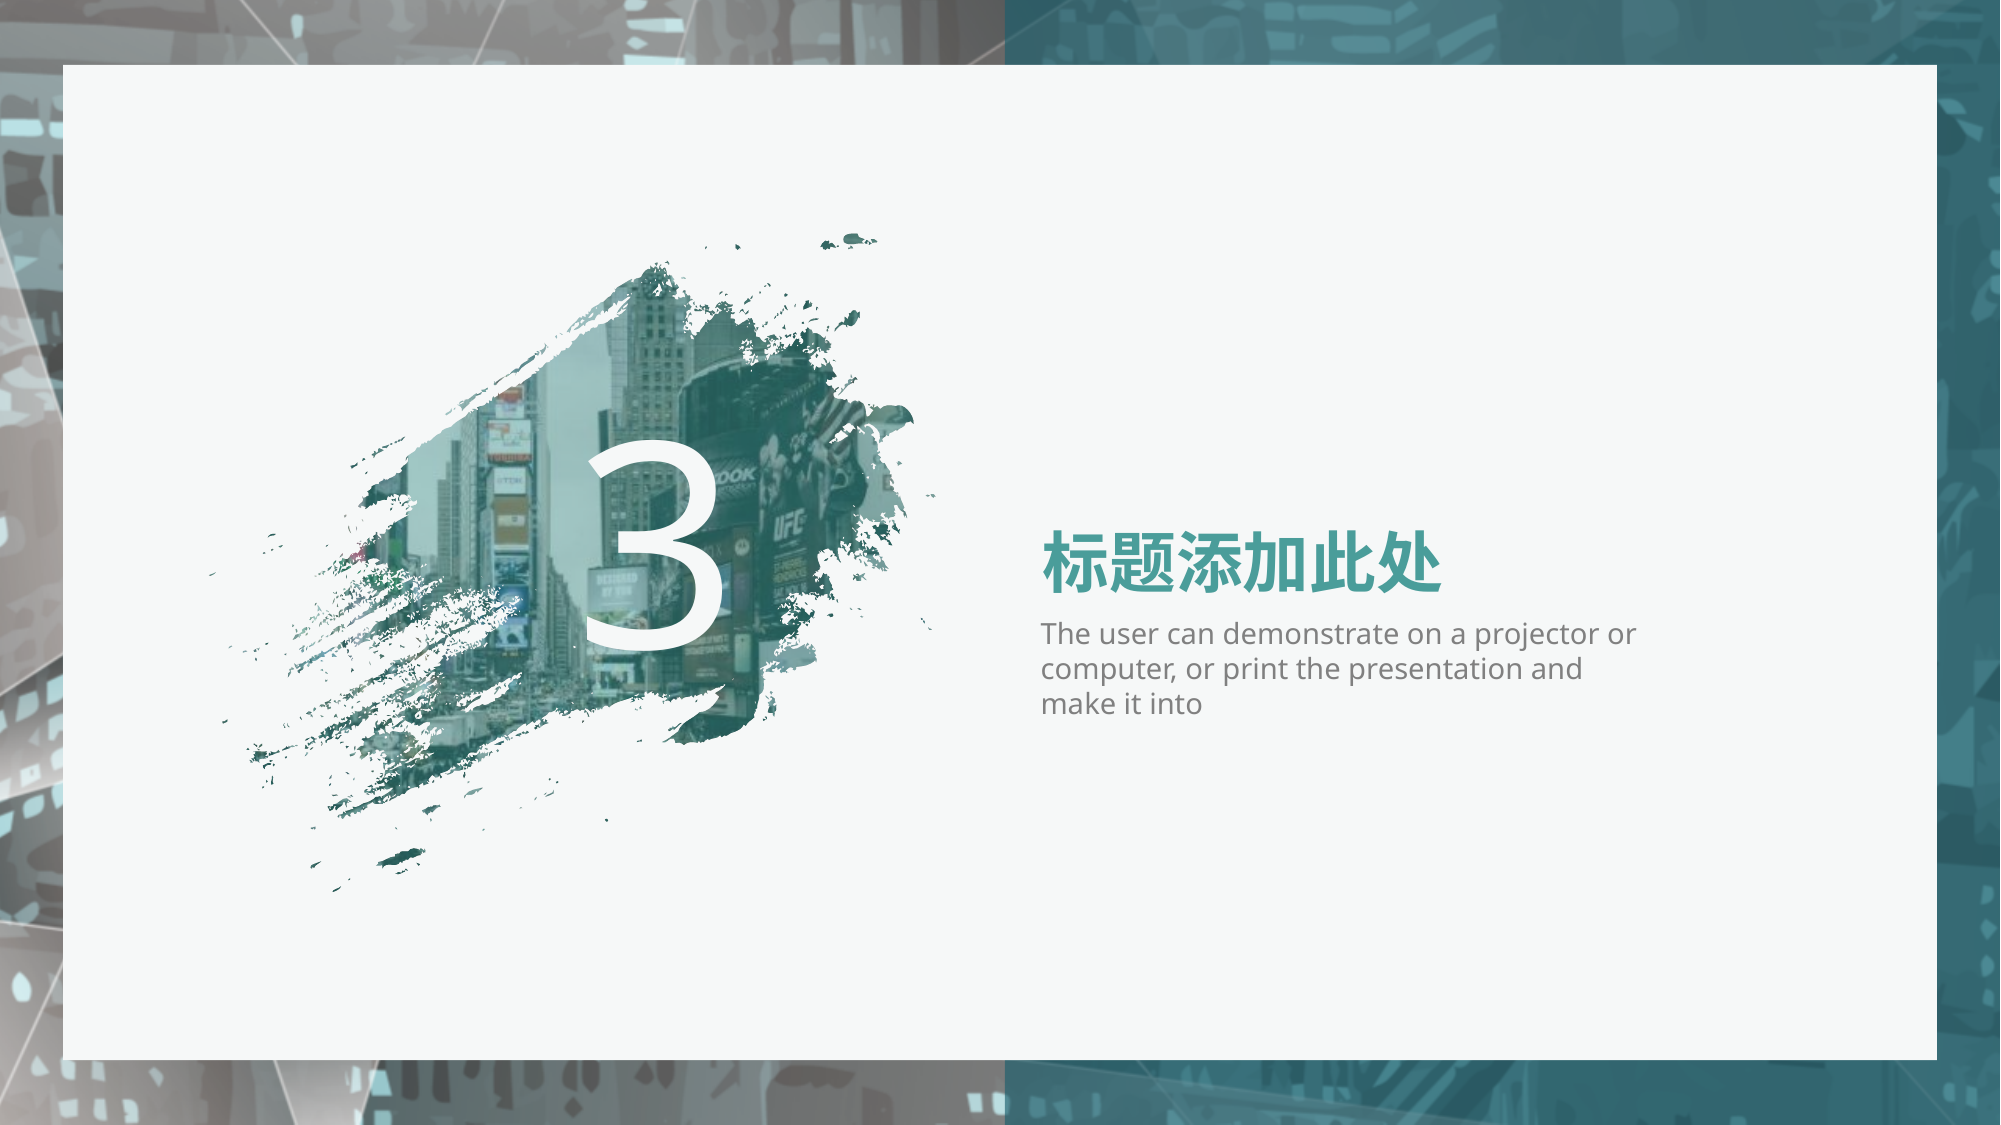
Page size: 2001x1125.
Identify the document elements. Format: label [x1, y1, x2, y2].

picture [0, 0, 1004, 1125]
picture [208, 233, 936, 893]
text_box [1025, 513, 1653, 695]
